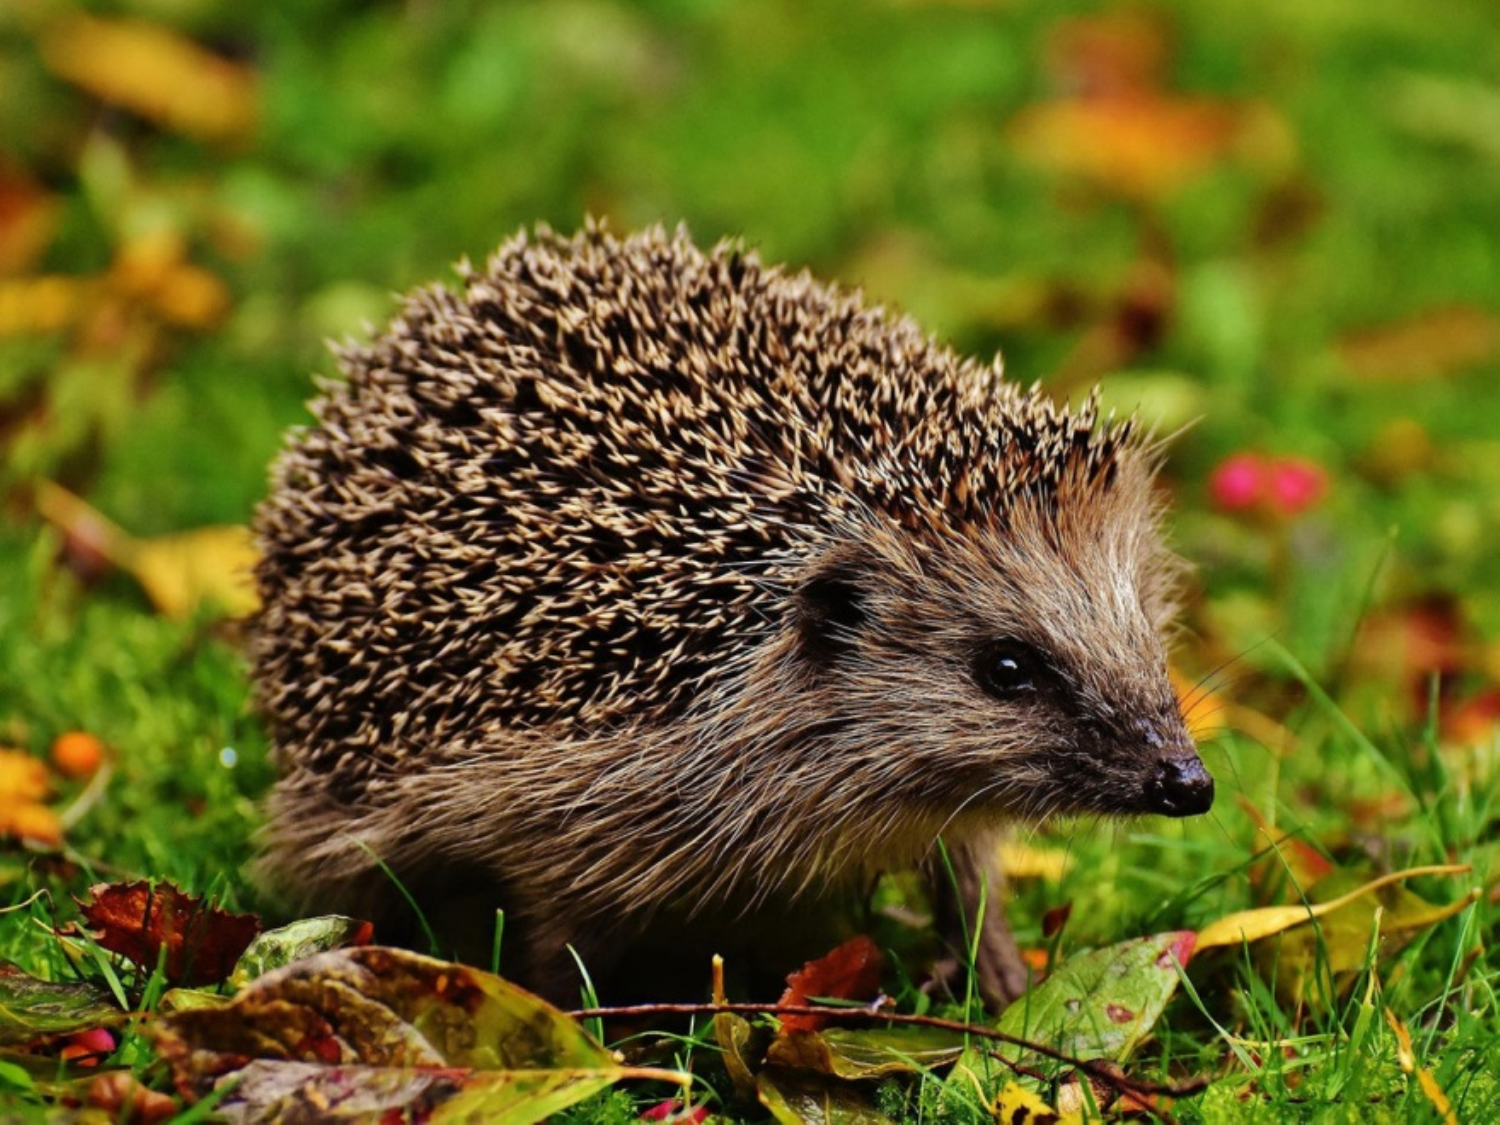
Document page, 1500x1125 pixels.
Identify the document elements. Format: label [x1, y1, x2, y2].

list [0, 0, 1500, 1125]
